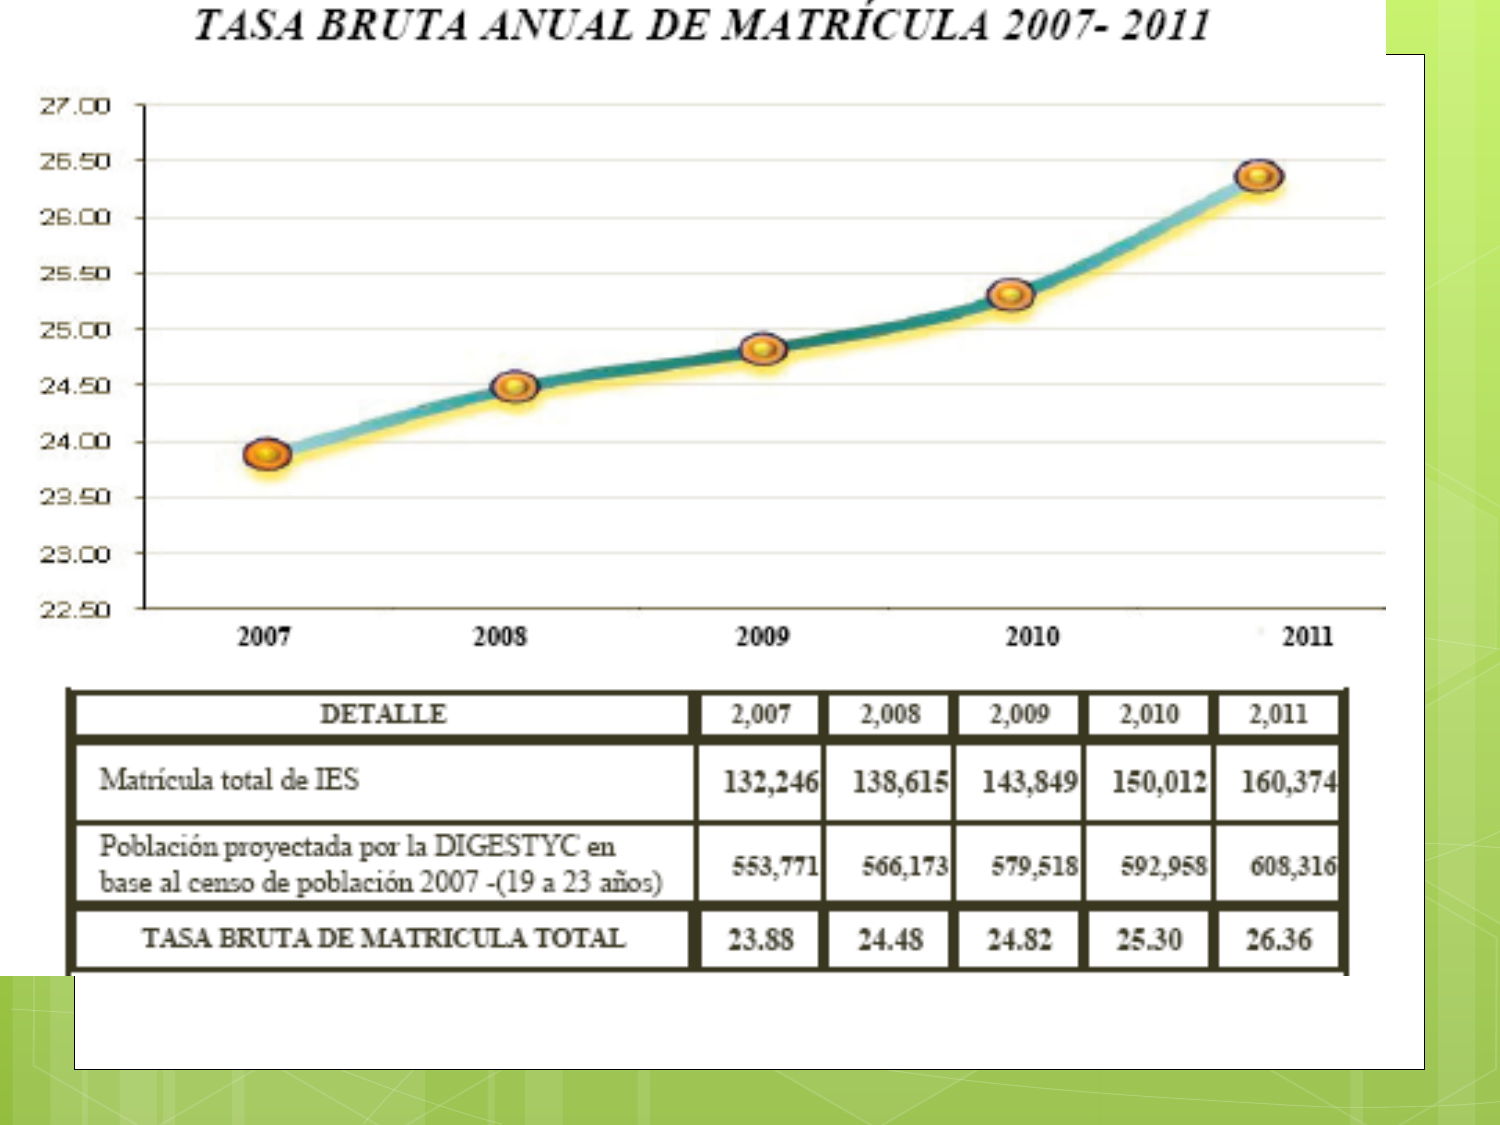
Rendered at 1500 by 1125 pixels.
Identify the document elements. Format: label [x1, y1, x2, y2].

picture [0, 0, 1386, 977]
